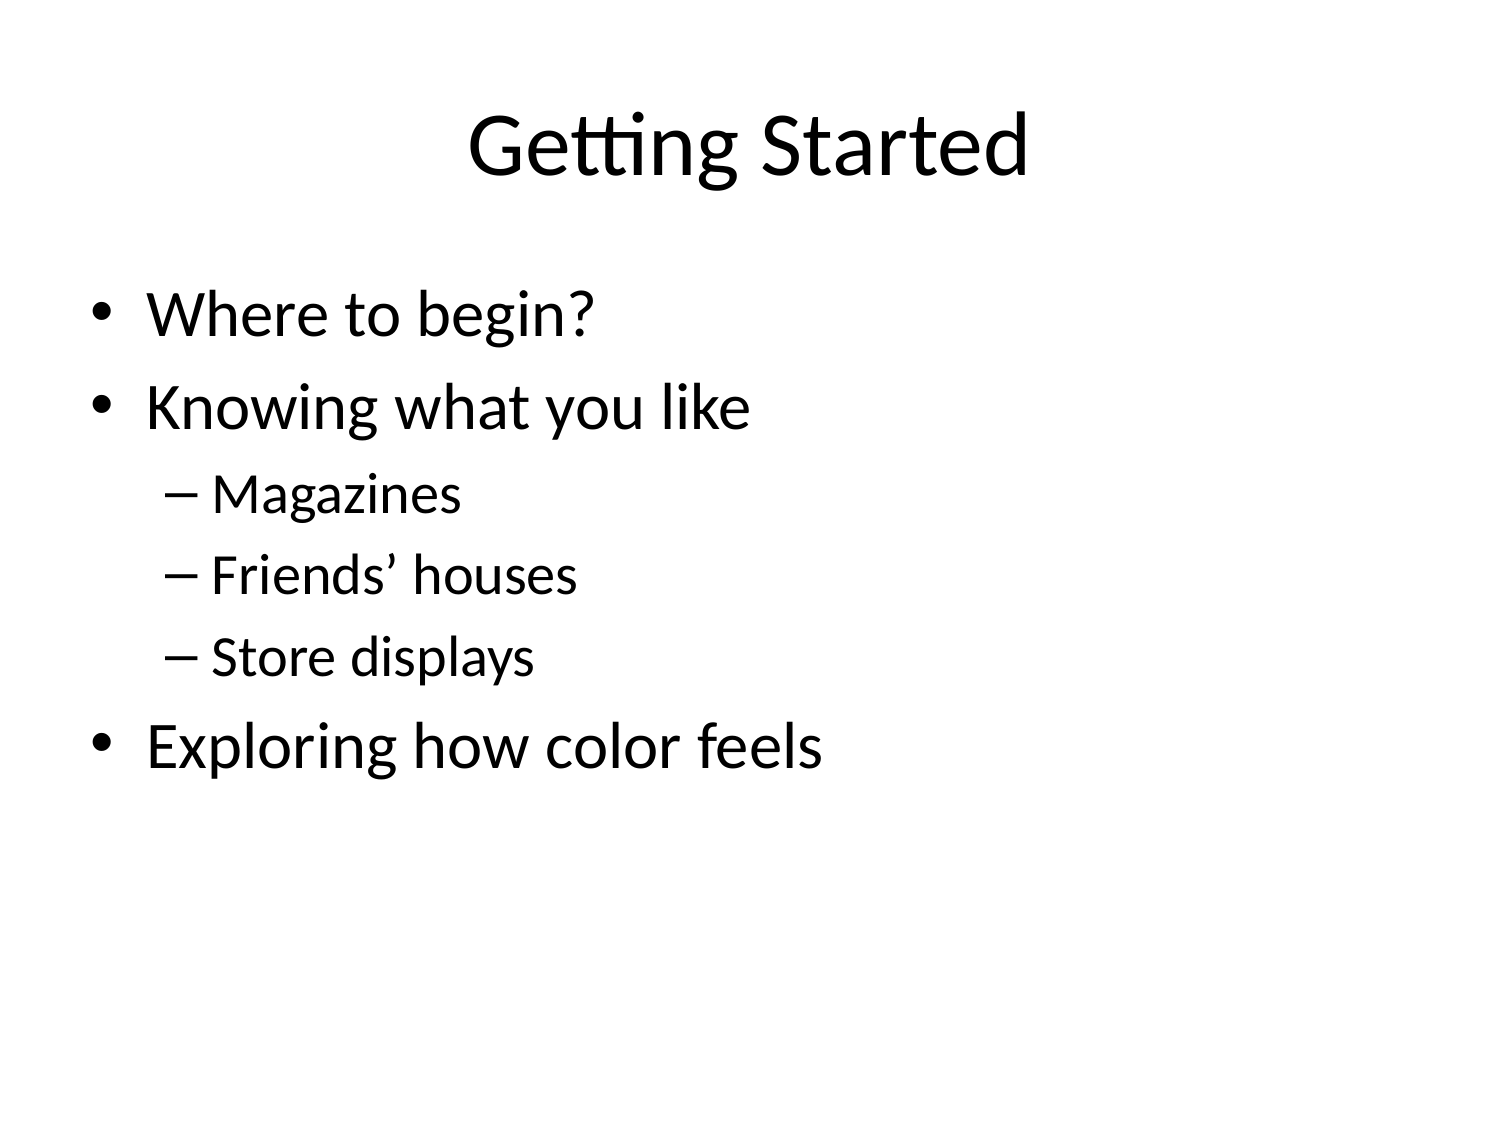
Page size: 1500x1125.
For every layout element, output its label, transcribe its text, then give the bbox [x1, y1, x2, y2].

title Getting Started [75, 45, 1425, 233]
list Where to begin? Knowing what you like Magazines Friends’ houses Store displays Exploring how color feels [75, 262, 1425, 1005]
